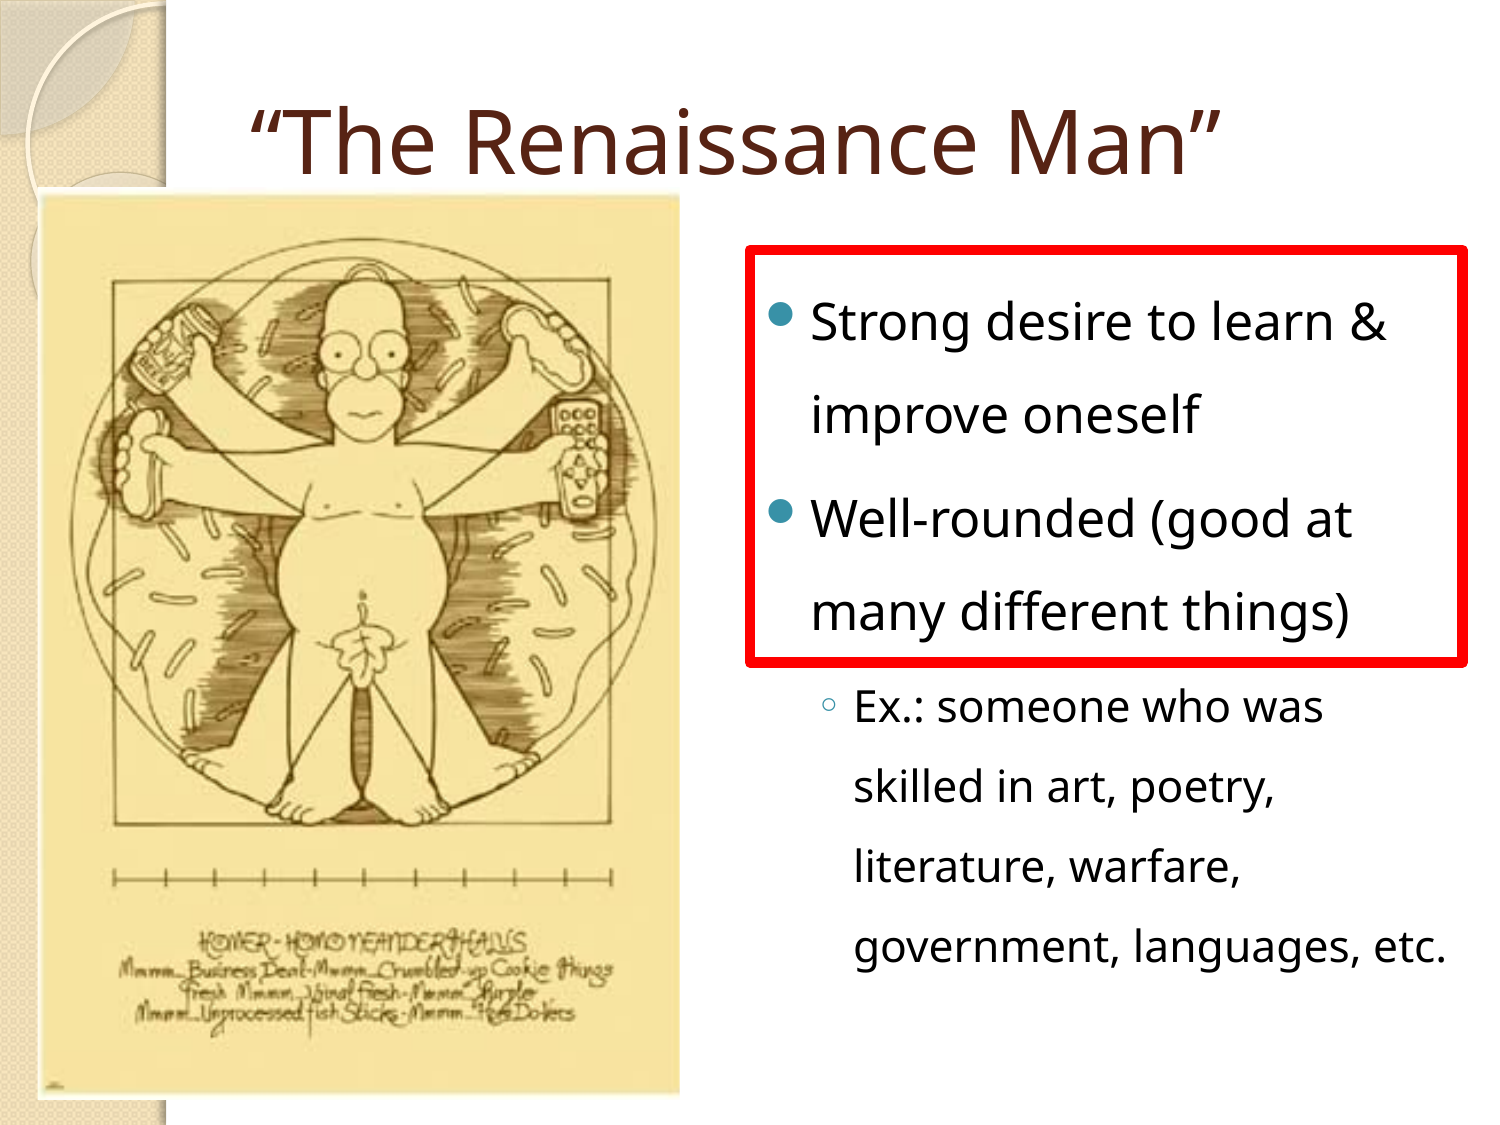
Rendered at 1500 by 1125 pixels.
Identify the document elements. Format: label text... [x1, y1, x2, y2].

title “The Renaissance Man” [235, 45, 1466, 233]
list Strong desire to learn & improve oneself Well-rounded (good at many different things) Ex.: someone who was skilled in art, poetry, literature, warfare, government, languages, etc. [737, 249, 1466, 1015]
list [37, 187, 680, 1101]
text_box [748, 248, 1465, 665]
